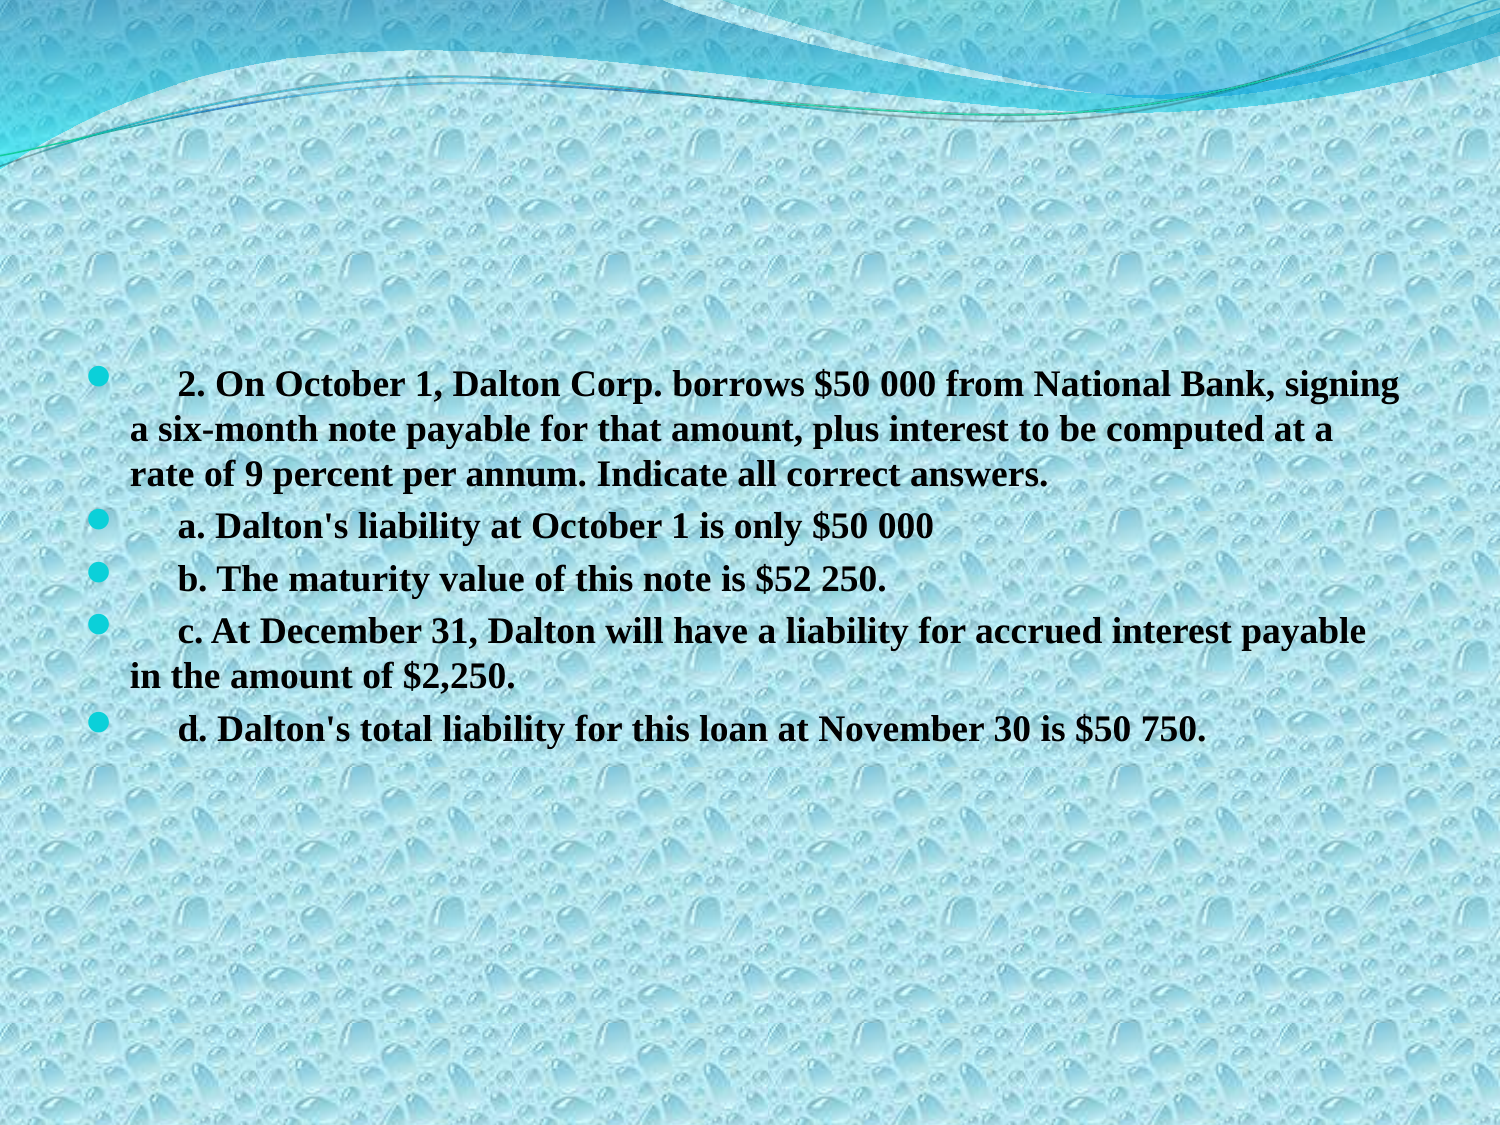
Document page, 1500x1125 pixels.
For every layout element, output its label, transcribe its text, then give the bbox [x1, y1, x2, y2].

picture [0, 0, 1500, 1125]
list 2. On October 1, Dalton Corp. borrows $50 000 from National Bank, signing a six-month note payable for that amount, plus interest to be computed at a rate of 9 percent per annum. Indicate all correct answers. a. Dalton's liability at October 1 is only $50 000 b. The maturity value of this note is $52 250. c. At December 31, Dalton will have a liability for accrued interest payable in the amount of $2,250. d. Dalton's total liability for this loan at November 30 is $50 750. [70, 351, 1421, 809]
